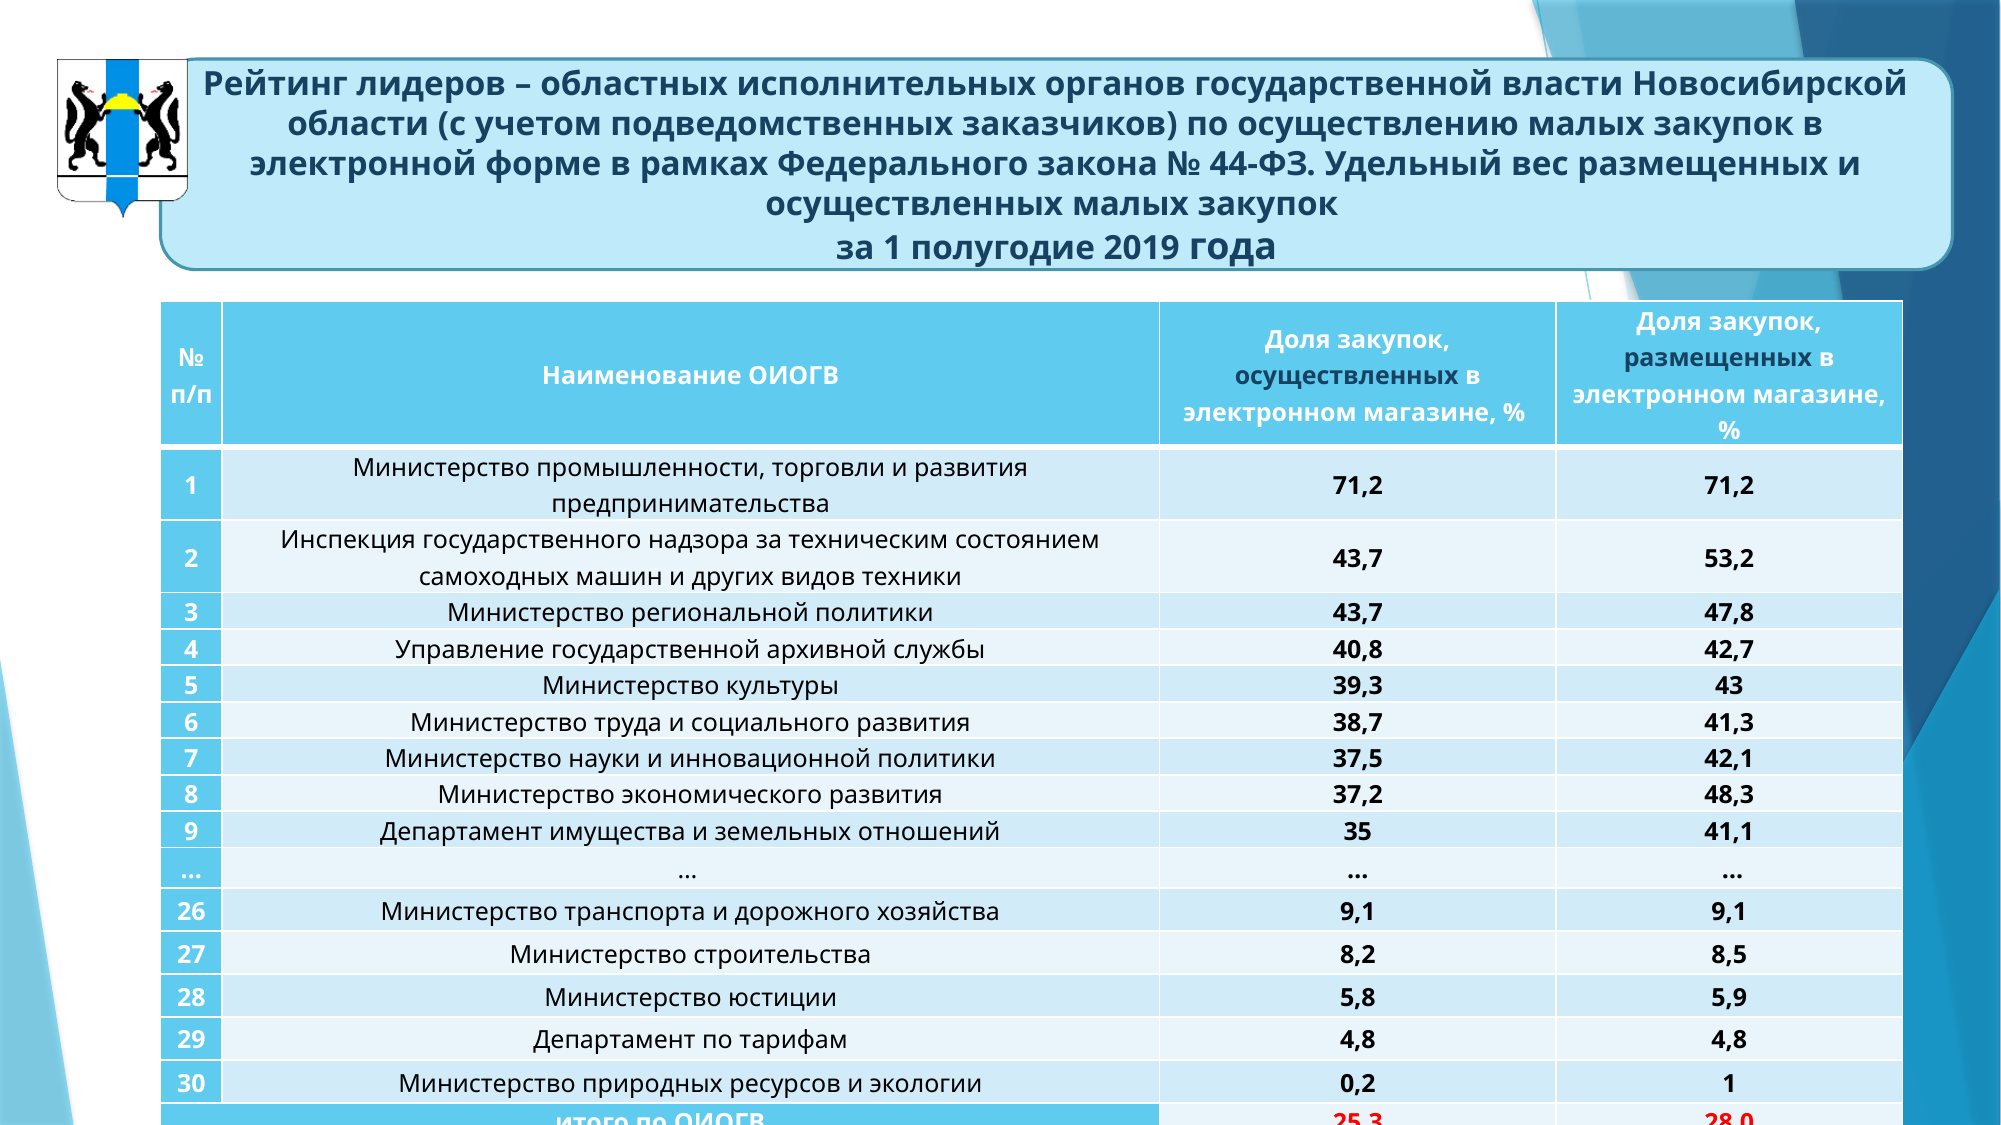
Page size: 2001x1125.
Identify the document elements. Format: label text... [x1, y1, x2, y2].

table_cell 7 [161, 739, 221, 774]
table_cell 5,9 [1557, 975, 1902, 1016]
table_cell 4,8 [1557, 1018, 1902, 1059]
table_cell 3 [161, 593, 221, 628]
table_cell 35 [1160, 812, 1555, 847]
table_header Доля закупок, осуществленных в электронном магазине, % [1160, 302, 1555, 444]
table_cell 41,1 [1557, 812, 1902, 847]
table_cell … [161, 848, 221, 887]
table_cell 4,8 [1160, 1018, 1555, 1059]
table_cell 30 [161, 1061, 221, 1102]
table_cell 43,7 [1160, 521, 1555, 592]
table_cell Департамент по тарифам [223, 1018, 1159, 1059]
table_cell 5 [161, 666, 221, 701]
table_cell … [1160, 848, 1555, 887]
table_cell 71,2 [1557, 450, 1902, 519]
table_cell … [223, 848, 1159, 887]
table_cell Министерство науки и инновационной политики [223, 739, 1159, 774]
table_cell 6 [161, 703, 221, 737]
table_header Доля закупок, размещенных в электронном магазине, % [1557, 302, 1902, 444]
table_cell 28 [161, 975, 221, 1016]
table_cell 8,5 [1557, 932, 1902, 973]
table_cell Министерство труда и социального развития [223, 703, 1159, 737]
table_cell 9,1 [1557, 889, 1902, 930]
table_cell Министерство экономического развития [223, 776, 1159, 810]
table_header Наименование ОИОГВ [223, 302, 1159, 444]
table_cell 8 [161, 776, 221, 810]
table_cell 5,8 [1160, 975, 1555, 1016]
table_cell итого по ОИОГВ [161, 1104, 1159, 1125]
table_cell Министерство транспорта и дорожного хозяйства [223, 889, 1159, 930]
table_cell 42,1 [1557, 739, 1902, 774]
table_cell 53,2 [1557, 521, 1902, 592]
table_cell Министерство природных ресурсов и экологии [223, 1061, 1159, 1102]
table_cell … [1557, 848, 1902, 887]
table_cell 1 [1557, 1061, 1902, 1102]
table_cell 27 [161, 932, 221, 973]
table_cell Министерство региональной политики [223, 593, 1159, 628]
table_cell 40,8 [1160, 630, 1555, 664]
table_cell Министерство промышленности, торговли и развития предпринимательства [223, 450, 1159, 519]
table_cell 43,7 [1160, 593, 1555, 628]
table_cell 37,5 [1160, 739, 1555, 774]
text_box Рейтинг лидеров – областных исполнительных органов государственной власти Новосибирской области (с учетом подведомственных заказчиков) по осуществлению малых закупок в электронной форме в рамках Федерального закона № 44-ФЗ. Удельный вес размещенных и осуществленных малых закупок за 1 полугодие 2019 года [158, 57, 1955, 272]
table_cell 71,2 [1160, 450, 1555, 519]
table_cell 28,0 [1557, 1104, 1902, 1125]
table_cell Министерство строительства [223, 932, 1159, 973]
table_cell 38,7 [1160, 703, 1555, 737]
table_cell 42,7 [1557, 630, 1902, 664]
table_cell 26 [161, 889, 221, 930]
table_cell 48,3 [1557, 776, 1902, 810]
table_cell 39,3 [1160, 666, 1555, 701]
table_cell Управление государственной архивной службы [223, 630, 1159, 664]
table_cell 47,8 [1557, 593, 1902, 628]
table_cell 0,2 [1160, 1061, 1555, 1102]
picture [56, 58, 188, 219]
table_cell 4 [161, 630, 221, 664]
table_cell Департамент имущества и земельных отношений [223, 812, 1159, 847]
table_cell Министерство культуры [223, 666, 1159, 701]
table_header № п/п [161, 302, 221, 444]
table_cell 9,1 [1160, 889, 1555, 930]
table_cell Инспекция государственного надзора за техническим состоянием самоходных машин и других видов техники [223, 521, 1159, 592]
table_cell 2 [161, 521, 221, 592]
table_cell 37,2 [1160, 776, 1555, 810]
table_cell 43 [1557, 666, 1902, 701]
table_cell 41,3 [1557, 703, 1902, 737]
table_cell Министерство юстиции [223, 975, 1159, 1016]
table_cell 25,3 [1160, 1104, 1555, 1125]
table_cell 8,2 [1160, 932, 1555, 973]
table_cell 1 [161, 450, 221, 519]
table_cell 9 [161, 812, 221, 847]
table_cell 29 [161, 1018, 221, 1059]
